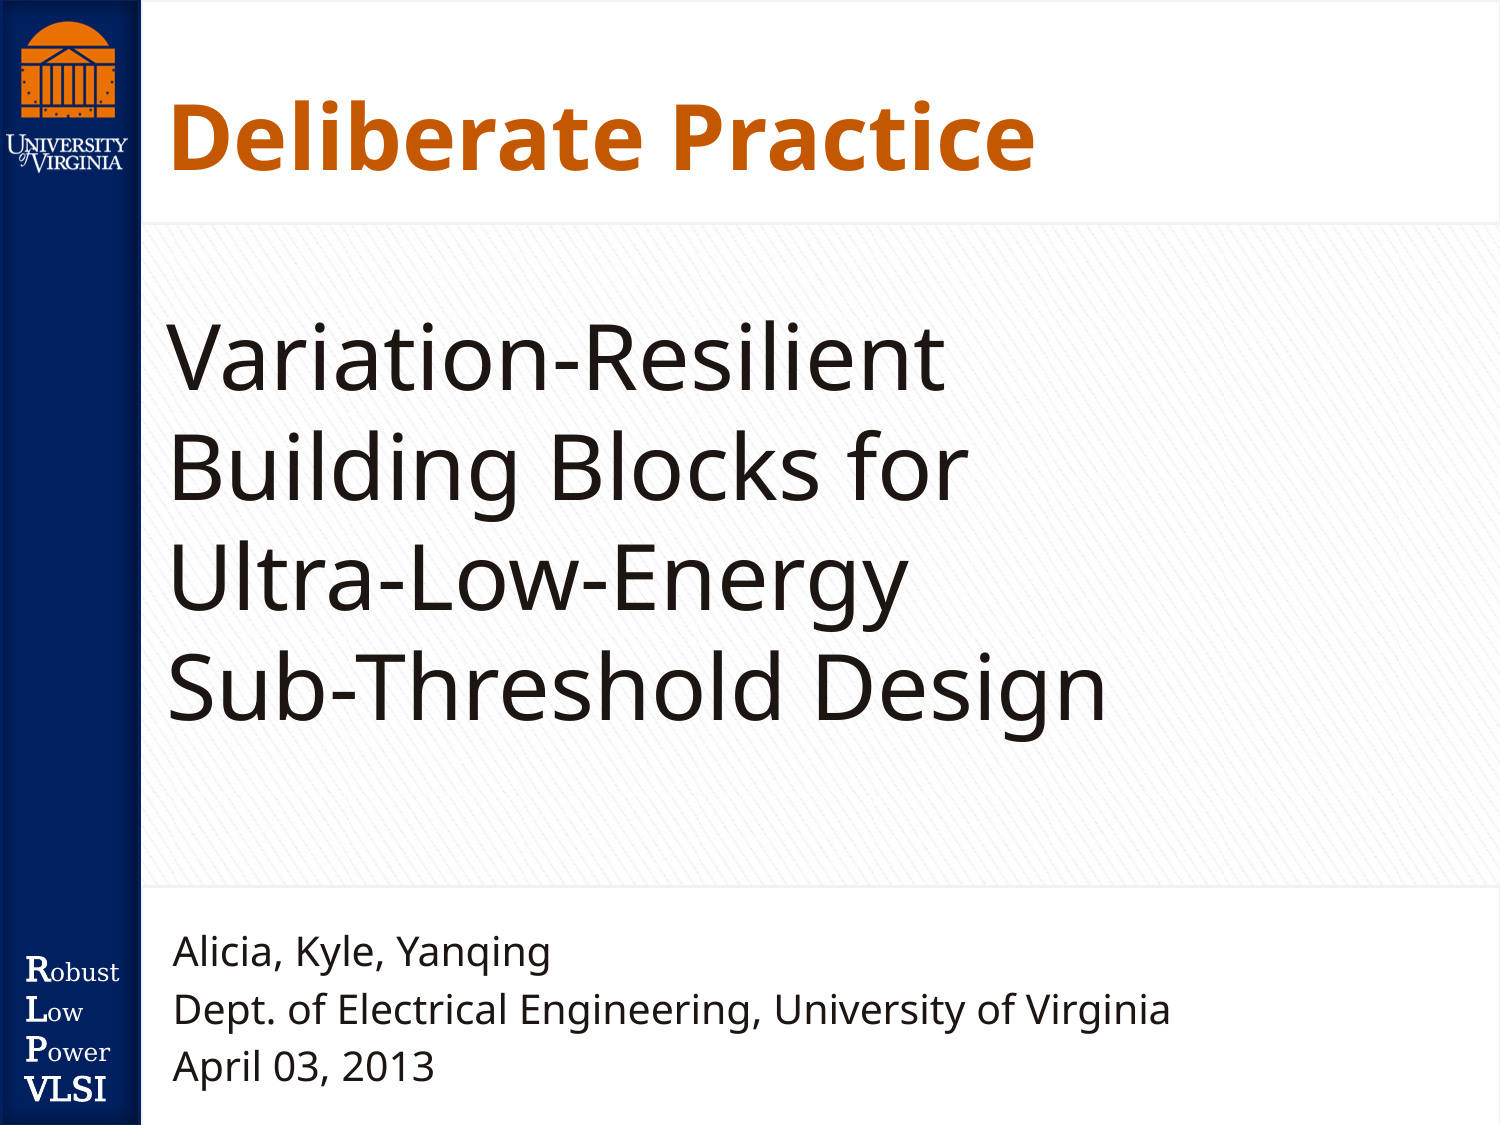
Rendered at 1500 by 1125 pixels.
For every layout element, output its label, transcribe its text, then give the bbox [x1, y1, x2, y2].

title Deliberate Practice Variation-Resilient Building Blocks for Ultra-Low-Energy Sub-Threshold Design [151, 295, 1500, 857]
subtitle Alicia, Kyle, Yanqing Dept. of Electrical Engineering, University of Virginia April 03, 2013 [157, 918, 1263, 1100]
picture [0, 0, 141, 1125]
